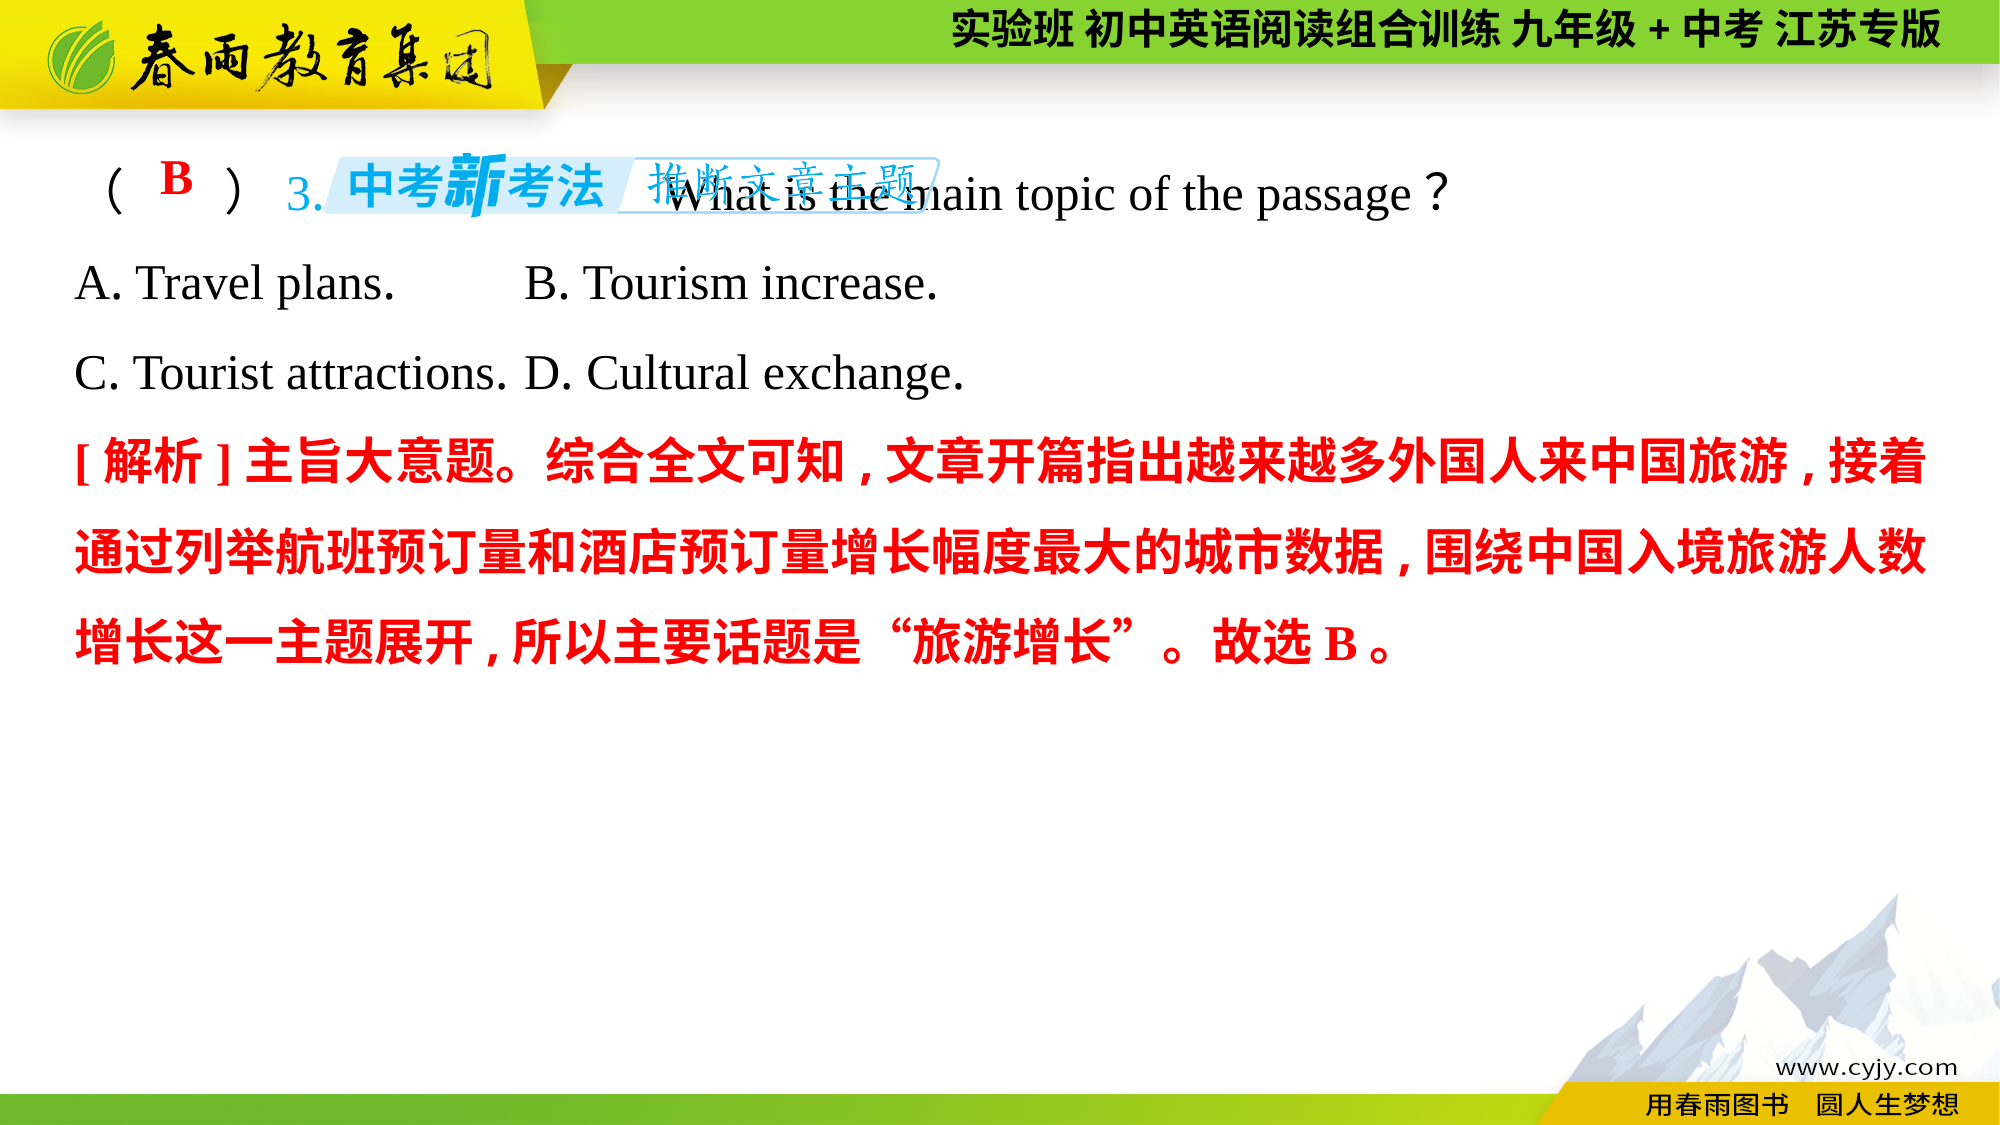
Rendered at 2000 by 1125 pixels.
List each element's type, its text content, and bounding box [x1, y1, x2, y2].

picture [0, 0, 2000, 1125]
list （ ）3. What is the main topic of the passage？ A. Travel plans. B. Tourism increase. C. Tourist attractions. D. Cultural exchange. [59, 122, 1944, 392]
text_box [解析]主旨大意题。综合全文可知,文章开篇指出越来越多外国人来中国旅游,接着通过列举航班预订量和酒店预订量增长幅度最大的城市数据,围绕中国入境旅游人数增长这一主题展开,所以主要话题是“旅游增长”。故选B。 [59, 392, 1944, 678]
text_box B [145, 137, 209, 213]
